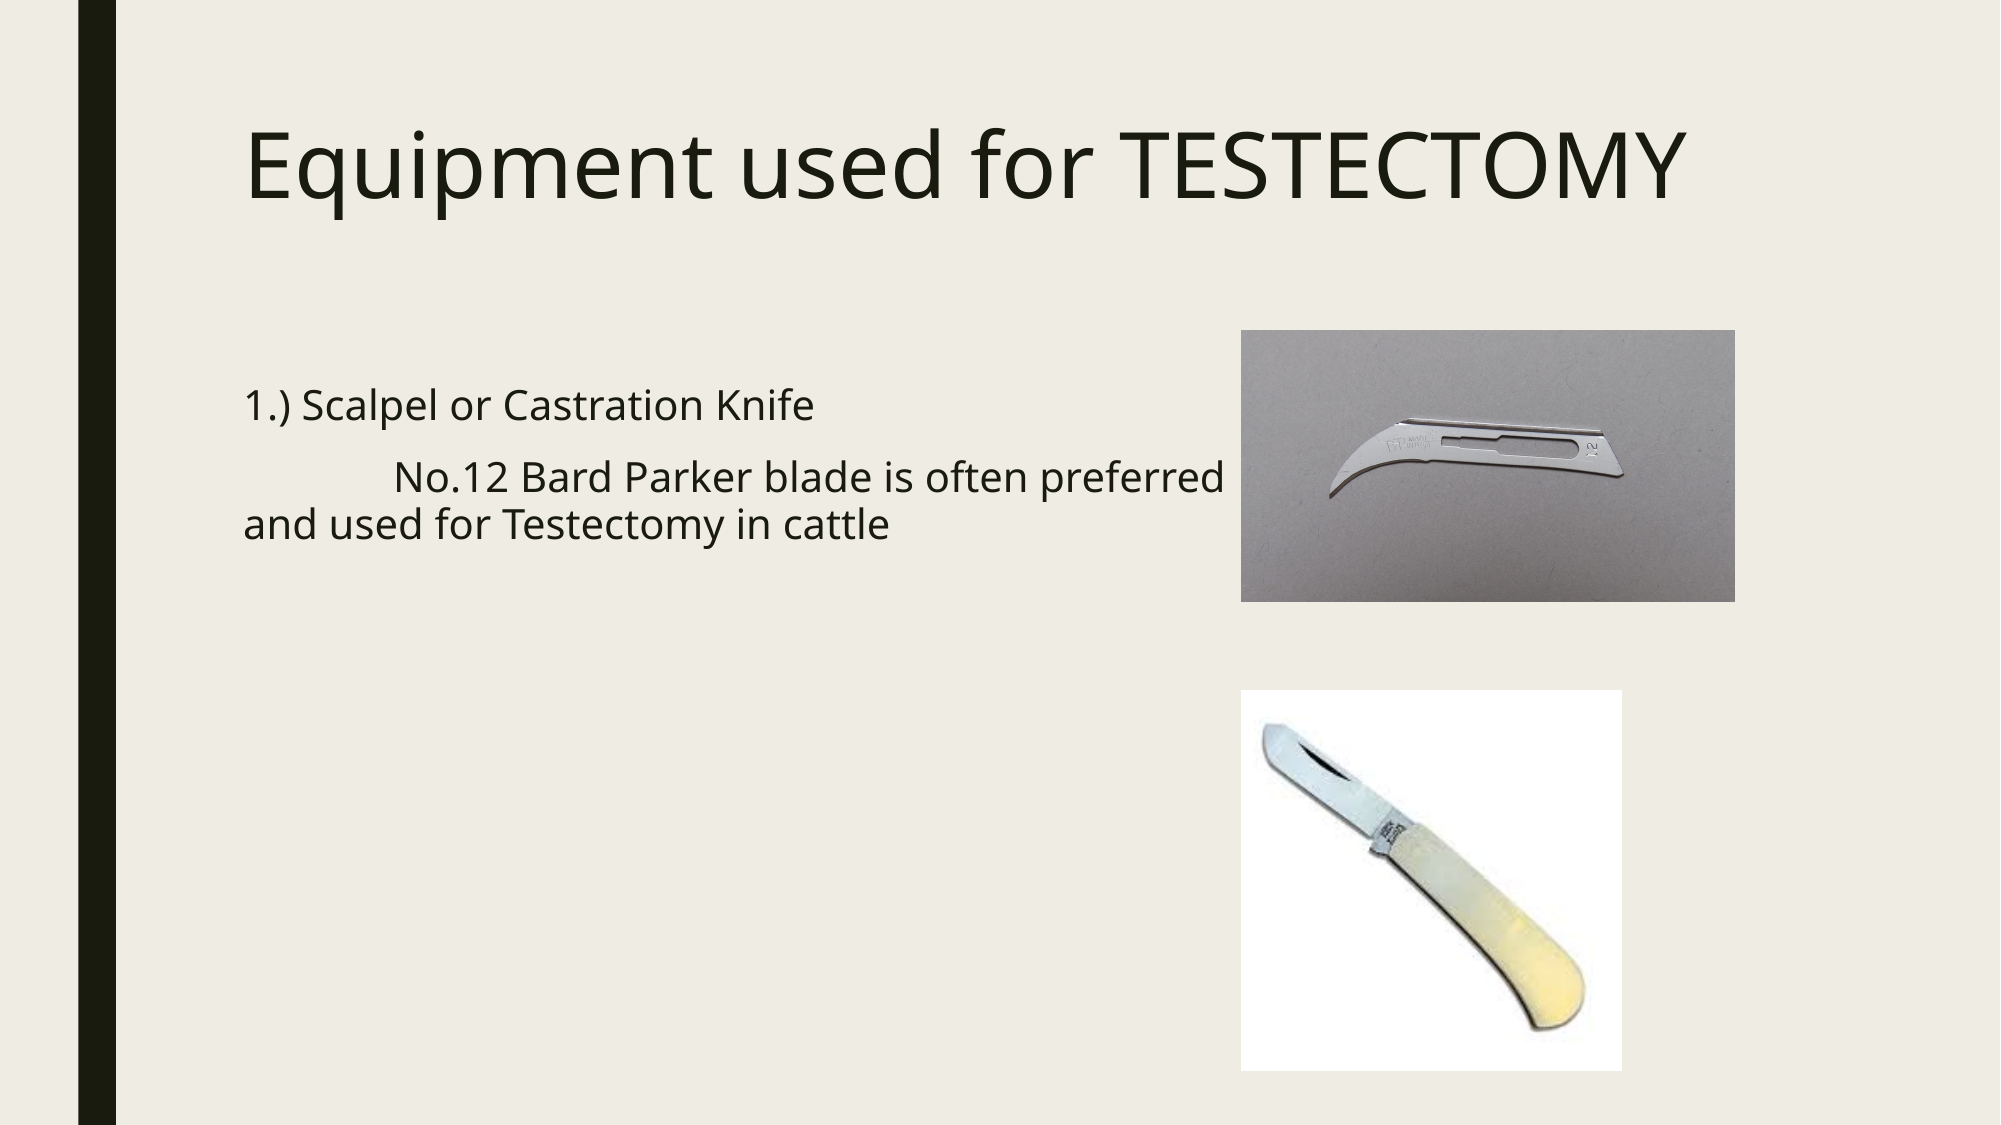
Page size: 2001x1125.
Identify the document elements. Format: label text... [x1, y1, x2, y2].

picture [1241, 690, 1622, 1071]
title Equipment used for TESTECTOMY [228, 112, 1850, 357]
picture [1241, 330, 1735, 602]
list 1.) Scalpel or Castration Knife No.12 Bard Parker blade is often preferred and used for Testectomy in cattle [228, 375, 1242, 963]
